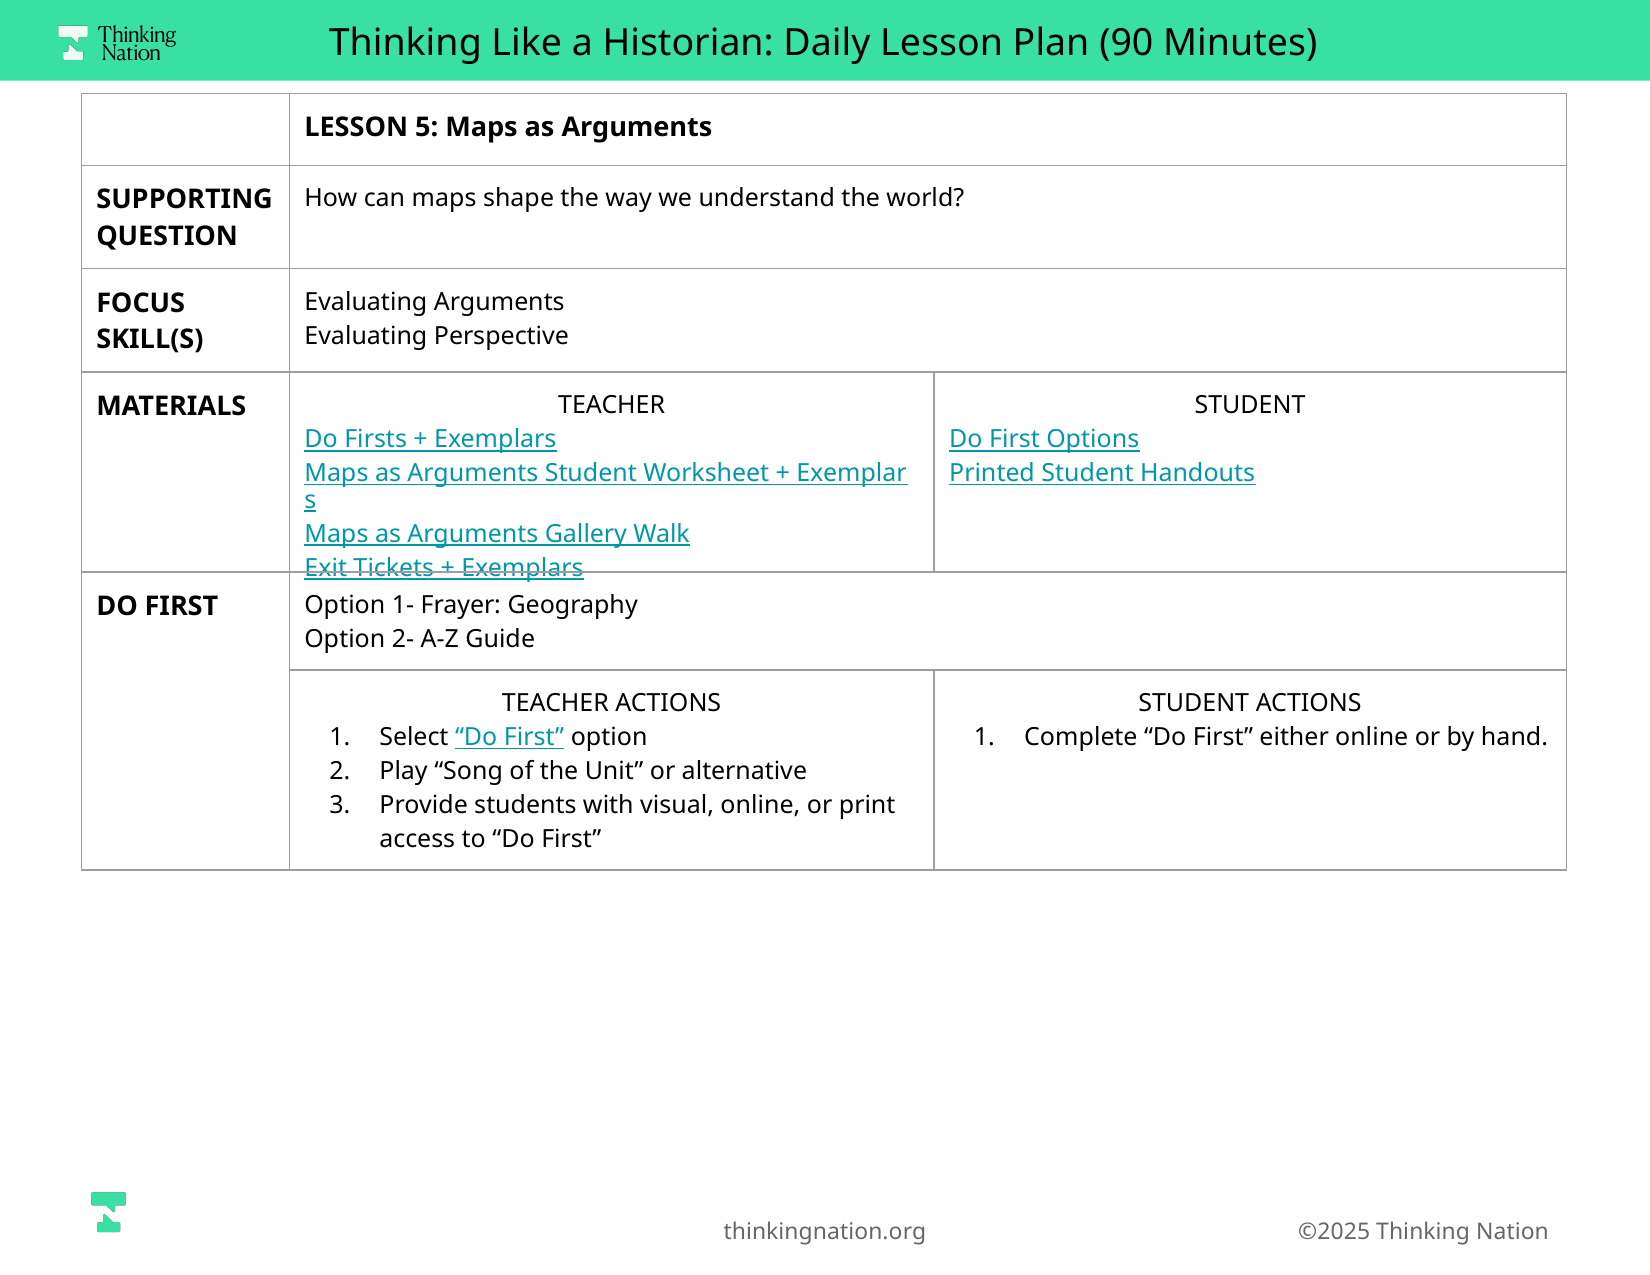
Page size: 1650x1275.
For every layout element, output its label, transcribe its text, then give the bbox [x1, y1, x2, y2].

table_cell DO FIRST [82, 573, 289, 869]
table_cell Option 1- Frayer: Geography Option 2- A-Z Guide [290, 573, 1566, 669]
table_cell How can maps shape the way we understand the world? [290, 166, 1566, 268]
table_cell MATERIALS [82, 373, 289, 571]
table_cell STUDENT Do First Options Printed Student Handouts [935, 373, 1566, 571]
table_cell SUPPORTING QUESTION [82, 166, 289, 268]
table_header LESSON 5: Maps as Arguments [290, 94, 1566, 165]
picture [80, 1184, 136, 1240]
text_box thinkingnation.org [629, 1200, 1021, 1240]
picture [45, 14, 180, 71]
text_box ©2025 Thinking Nation [1174, 1200, 1566, 1240]
table_cell Evaluating Arguments Evaluating Perspective [290, 269, 1566, 371]
text_box Thinking Like a Historian: Daily Lesson Plan (90 Minutes) [0, 0, 1650, 81]
table_cell TEACHER Do Firsts + Exemplars Maps as Arguments Student Worksheet + Exemplars Maps as Arguments Gallery Walk Exit Tickets + Exemplars [290, 373, 933, 571]
table_cell FOCUS SKILL(S) [82, 269, 289, 371]
table_header [82, 94, 289, 165]
table_cell TEACHER ACTIONS Select “Do First” option Play “Song of the Unit” or alternative Provide students with visual, online, or print access to “Do First” [290, 671, 933, 869]
table_cell STUDENT ACTIONS Complete “Do First” either online or by hand. [935, 671, 1566, 869]
